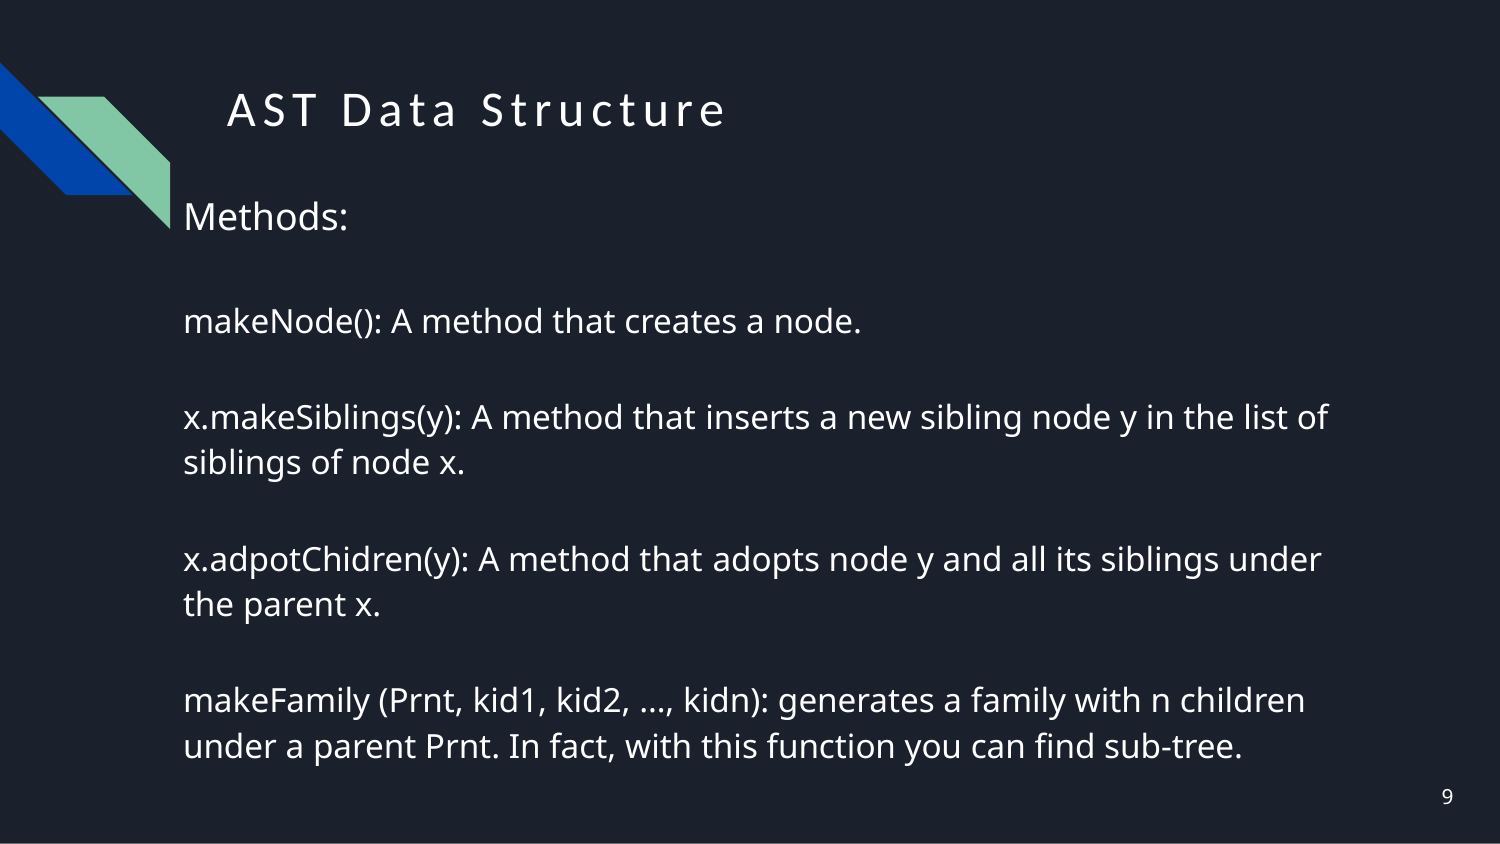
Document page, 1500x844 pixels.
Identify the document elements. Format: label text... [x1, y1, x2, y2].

text_box Methods: makeNode(): A method that creates a node. x.makeSiblings(y): A method that inserts a new sibling node y in the list of siblings of node x. x.adpotChidren(y): A method that adopts node y and all its siblings under the parent x. makeFamily (Prnt, kid1, kid2, …, kidn): generates a family with n children under a parent Prnt. In fact, with this function you can find sub-tree. [181, 184, 1381, 819]
slide_number 9 [1435, 782, 1473, 844]
title AST Data Structure [224, 74, 781, 184]
